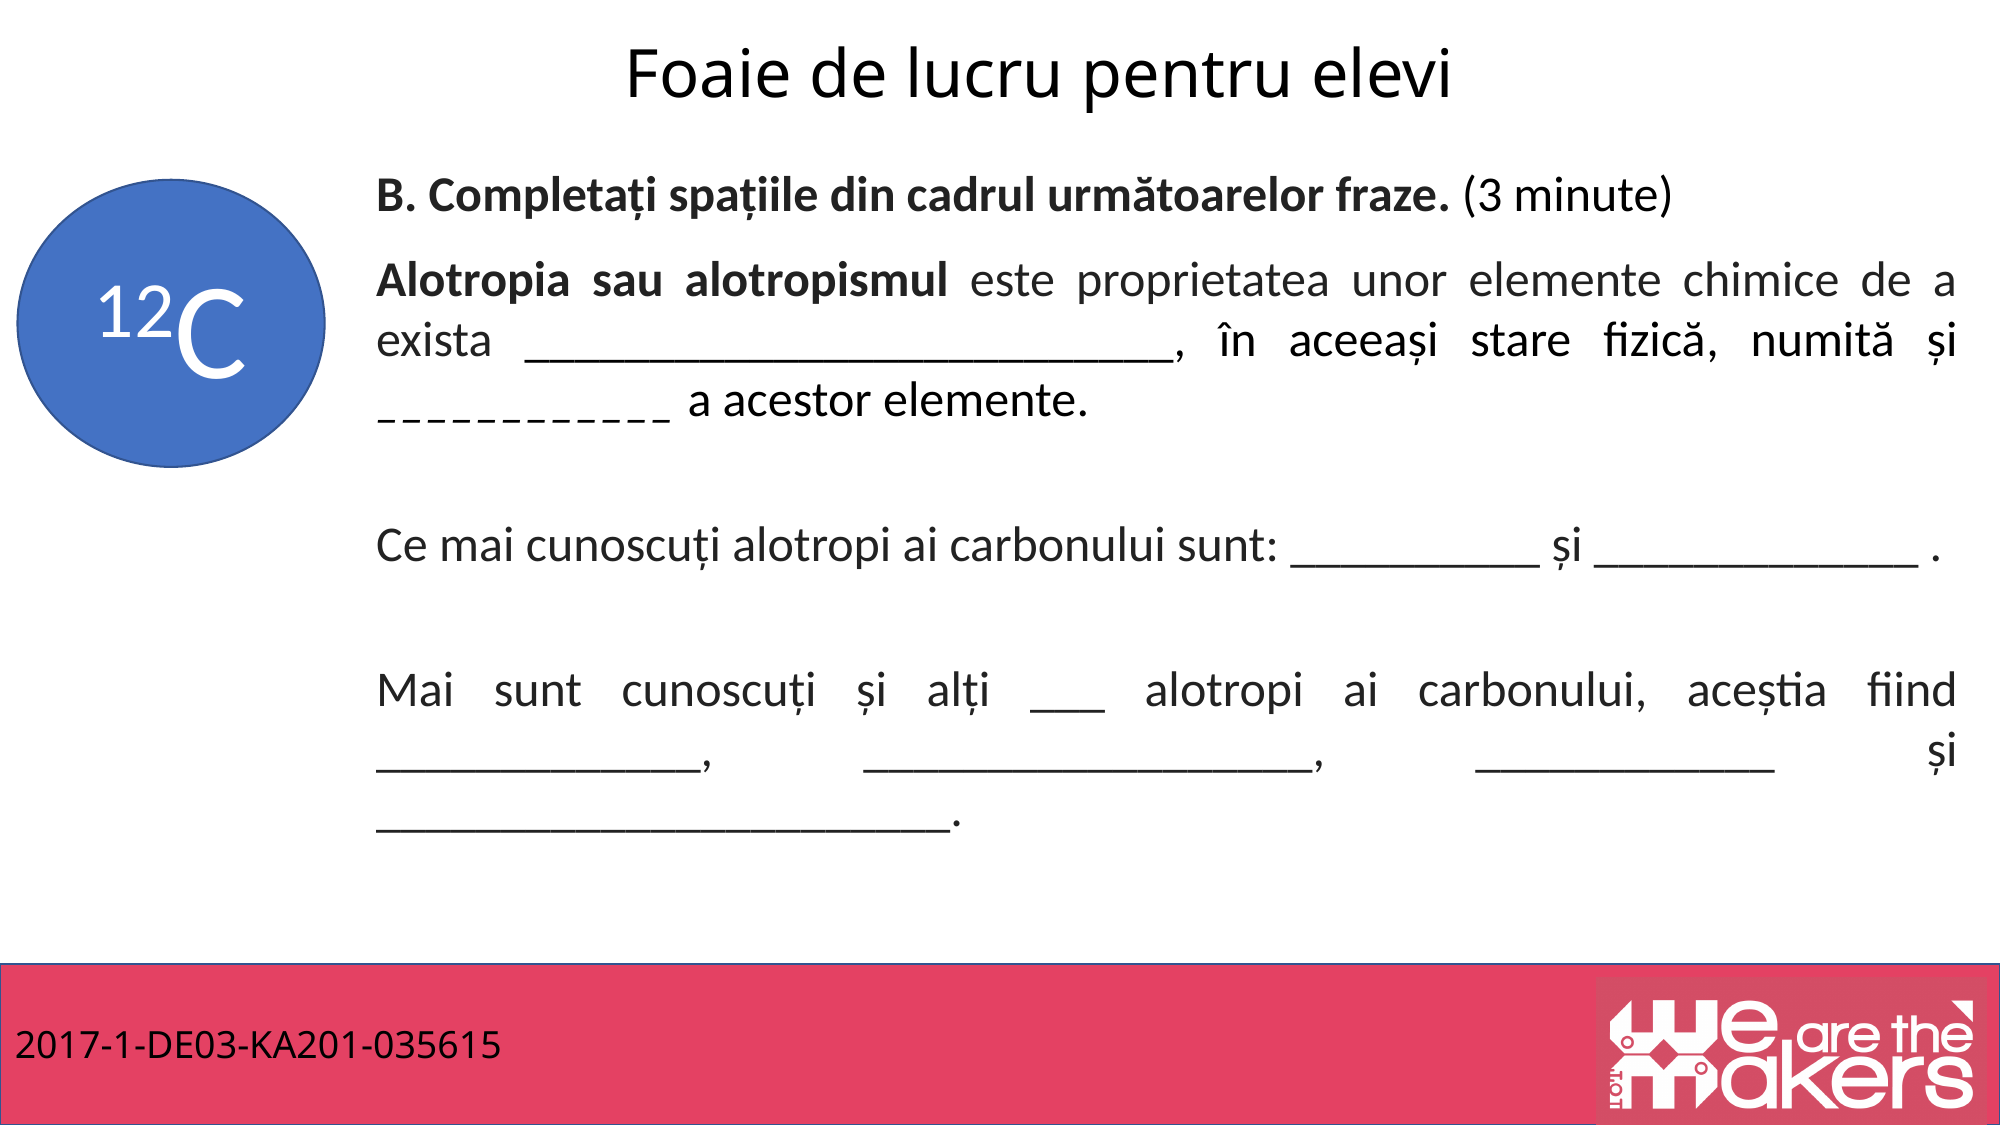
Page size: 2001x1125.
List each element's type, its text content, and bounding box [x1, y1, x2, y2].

text_box B. Completați spațiile din cadrul următoarelor fraze. (3 minute) Alotropia sau alotropismul este proprietatea unor elemente chimice de a exista __________________________, în aceeași stare fizică, numită și ____________ a acestor elemente. Ce mai cunoscuți alotropi ai carbonului sunt: __________ și _____________ . Mai sunt cunoscuți și alți ___ alotropi ai carbonului, aceștia fiind _____________, __________________, ____________ și _______________________. [361, 153, 1973, 844]
text_box 2017-1-DE03-KA201-035615 [0, 1013, 581, 1074]
text_box Foaie de lucru pentru elevi [609, 23, 1470, 119]
text_box 12C [16, 178, 326, 468]
text_box [0, 963, 2000, 1125]
picture [1596, 977, 1987, 1125]
